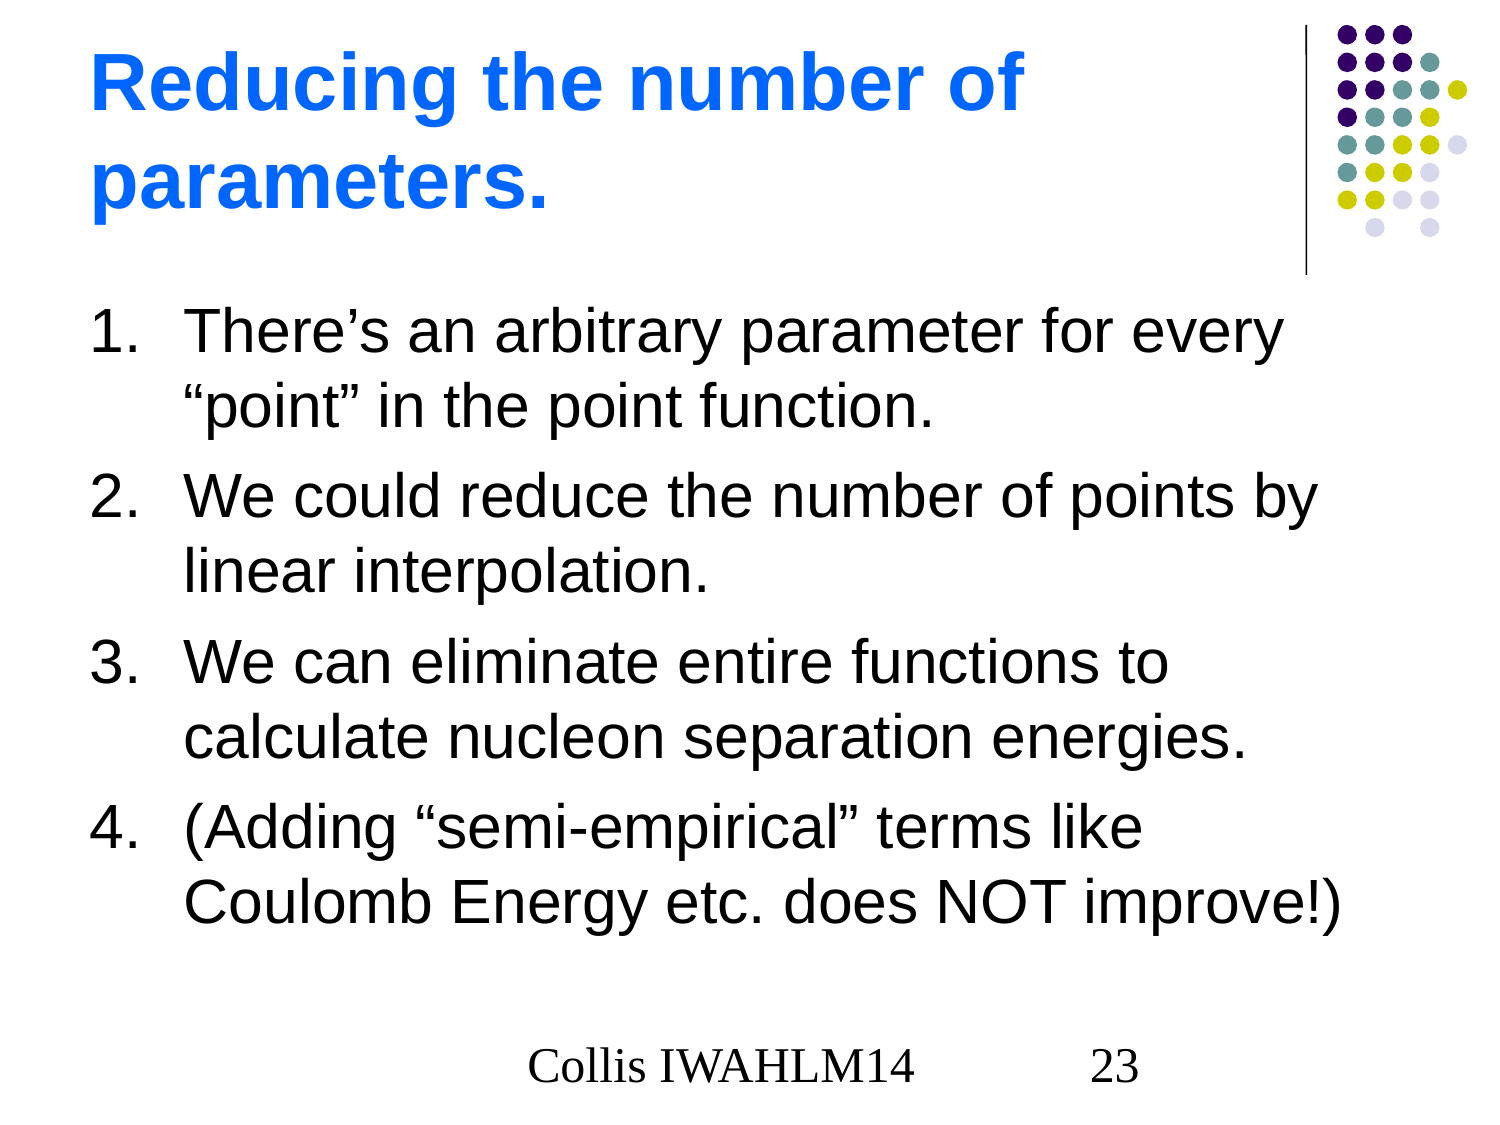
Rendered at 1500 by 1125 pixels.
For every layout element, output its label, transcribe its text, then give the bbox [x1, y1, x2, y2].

slide_number 23 [1074, 1025, 1425, 1101]
list There’s an arbitrary parameter for every “point” in the point function. We could reduce the number of points by linear interpolation. We can eliminate entire functions to calculate nucleon separation energies. (Adding “semi-empirical” terms like Coulomb Energy etc. does NOT improve!) [75, 282, 1425, 1006]
title Reducing the number of parameters. [75, 20, 1313, 233]
footer Collis IWAHLM14 [512, 1025, 988, 1101]
